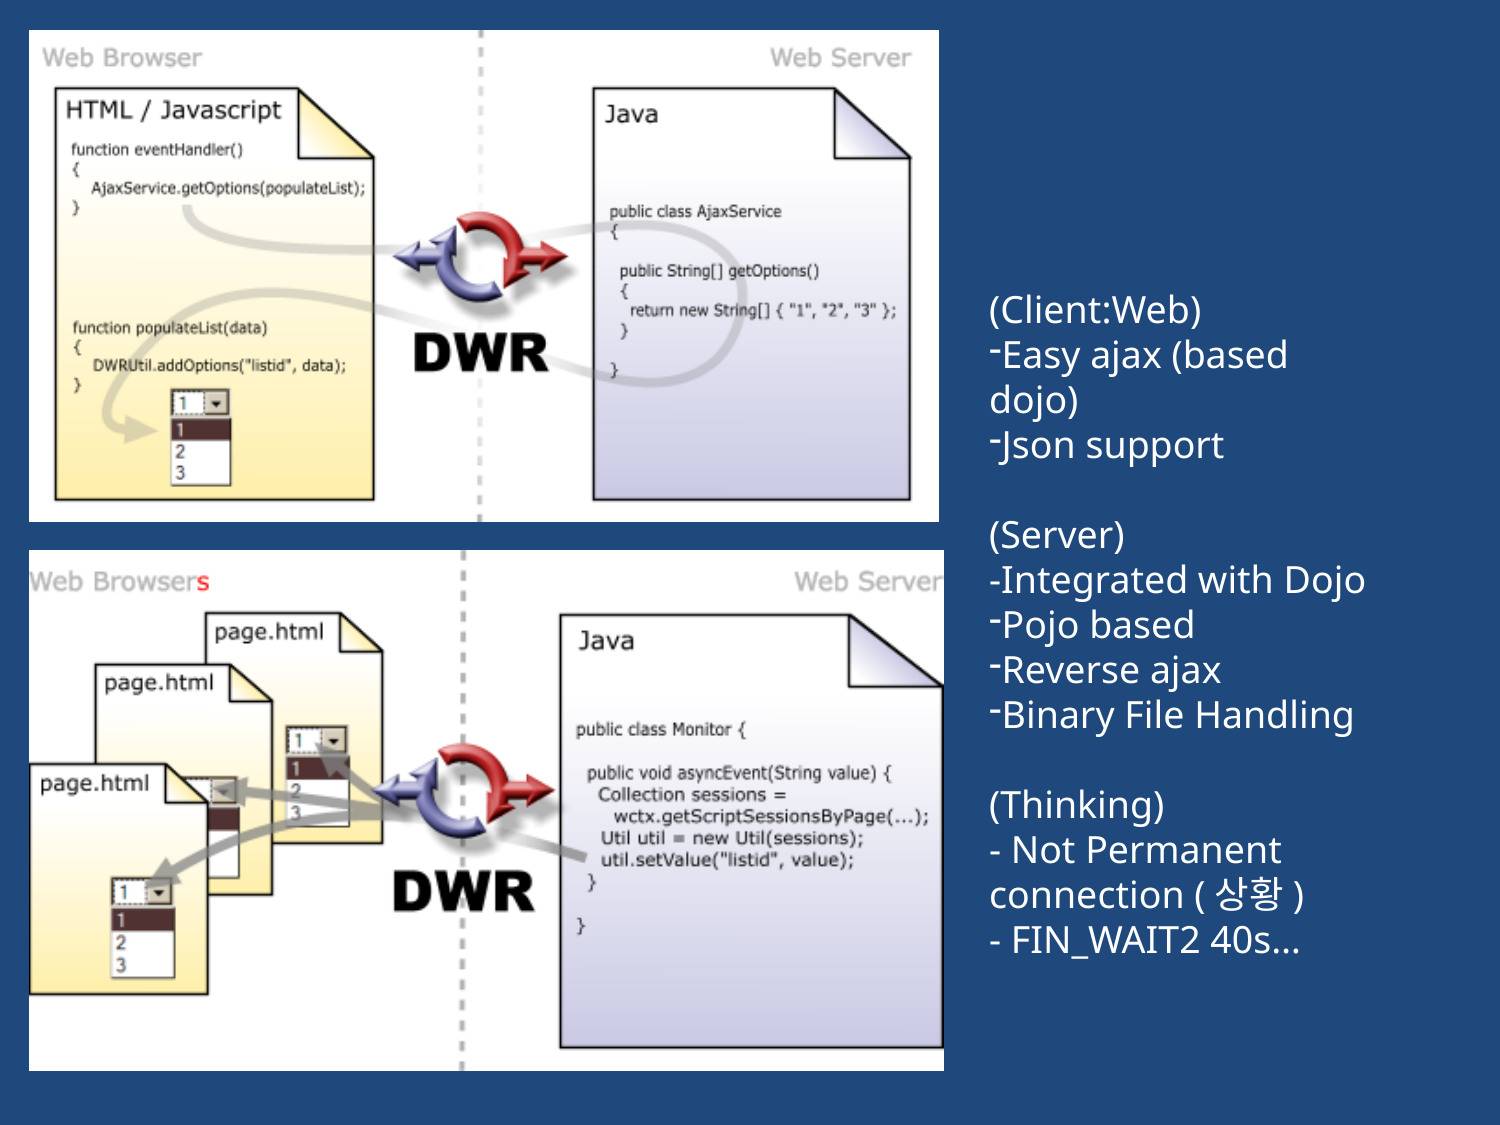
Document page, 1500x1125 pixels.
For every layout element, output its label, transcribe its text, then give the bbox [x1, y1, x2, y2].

text_box (Client:Web) Easy ajax (based dojo) Json support (Server) -Integrated with Dojo Pojo based Reverse ajax Binary File Handling (Thinking) - Not Permanent connection (상황) - FIN_WAIT2 40s… [974, 278, 1392, 1104]
picture [29, 550, 945, 1071]
picture [29, 30, 940, 522]
